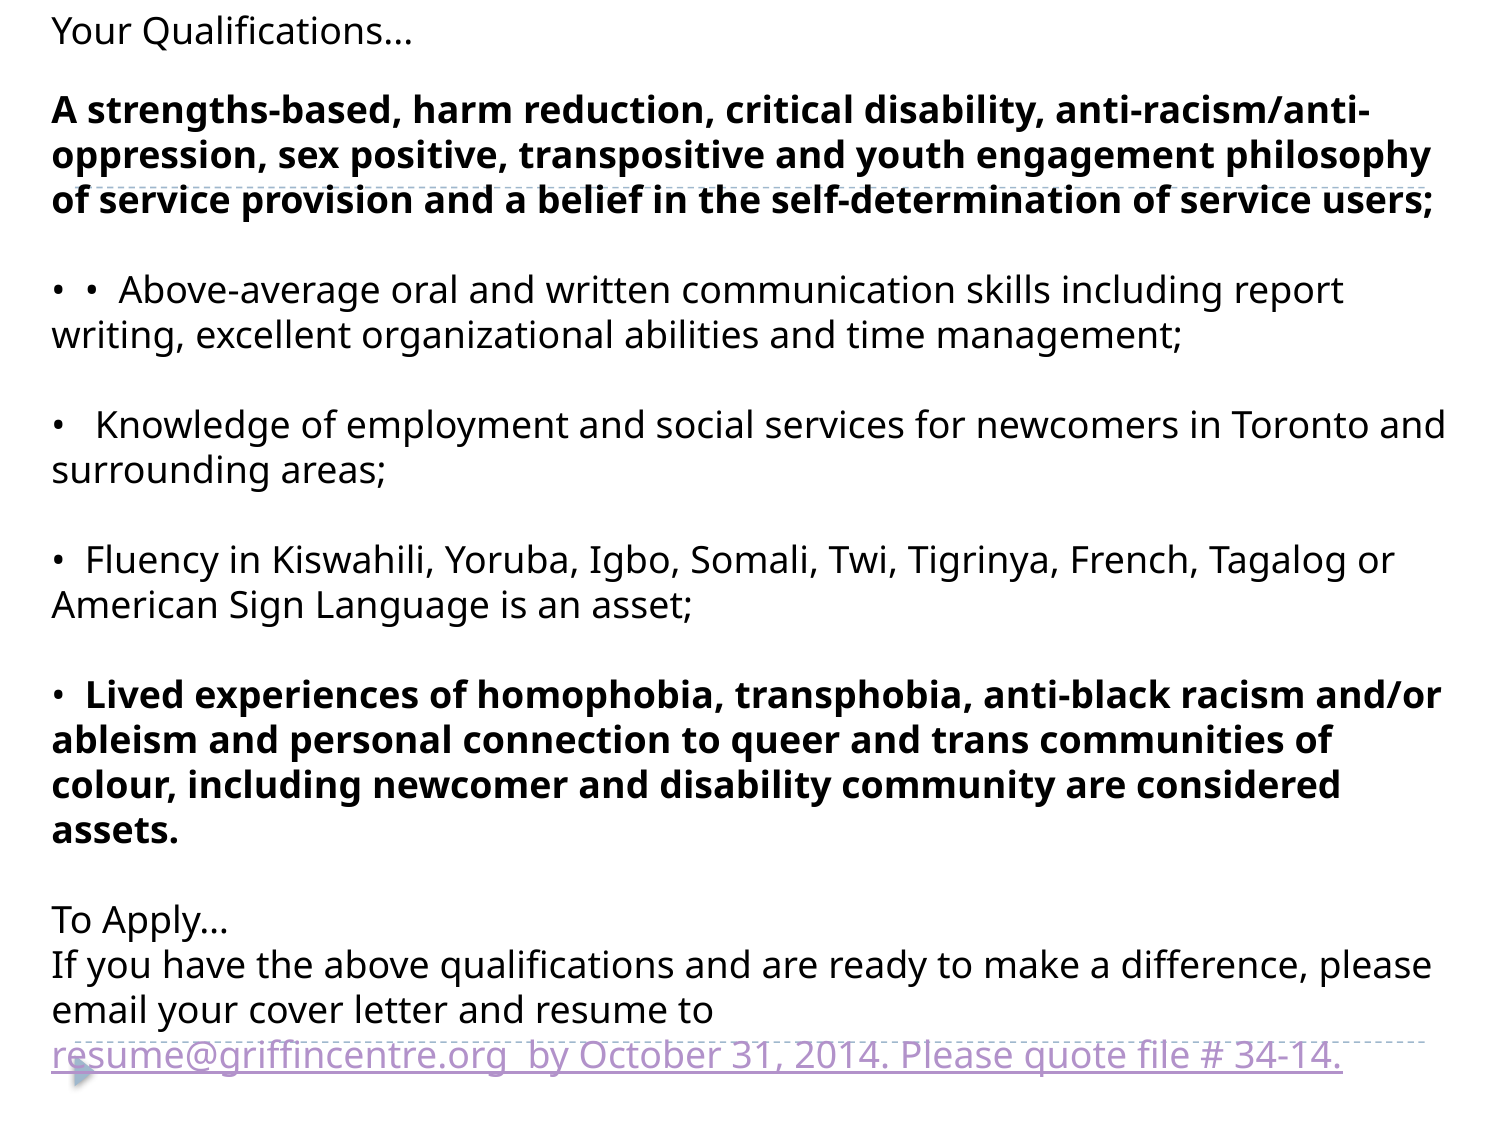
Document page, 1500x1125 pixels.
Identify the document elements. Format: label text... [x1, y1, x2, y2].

text_box A strengths-based, harm reduction, critical disability, anti-racism/anti-oppression, sex positive, transpositive and youth engagement philosophy of service provision and a belief in the self-determination of service users; • • Above-average oral and written communication skills including report writing, excellent organizational abilities and time management; • Knowledge of employment and social services for newcomers in Toronto and surrounding areas; • Fluency in Kiswahili, Yoruba, Igbo, Somali, Twi, Tigrinya, French, Tagalog or American Sign Language is an asset; • Lived experiences of homophobia, transphobia, anti-black racism and/or ableism and personal connection to queer and trans communities of colour, including newcomer and disability community are considered assets. To Apply… If you have the above qualifications and are ready to make a difference, please email your cover letter and resume to resume@griffincentre.org by October 31, 2014. Please quote file # 34-14. [36, 78, 1467, 1125]
text_box Your Qualifications... [36, 0, 787, 78]
